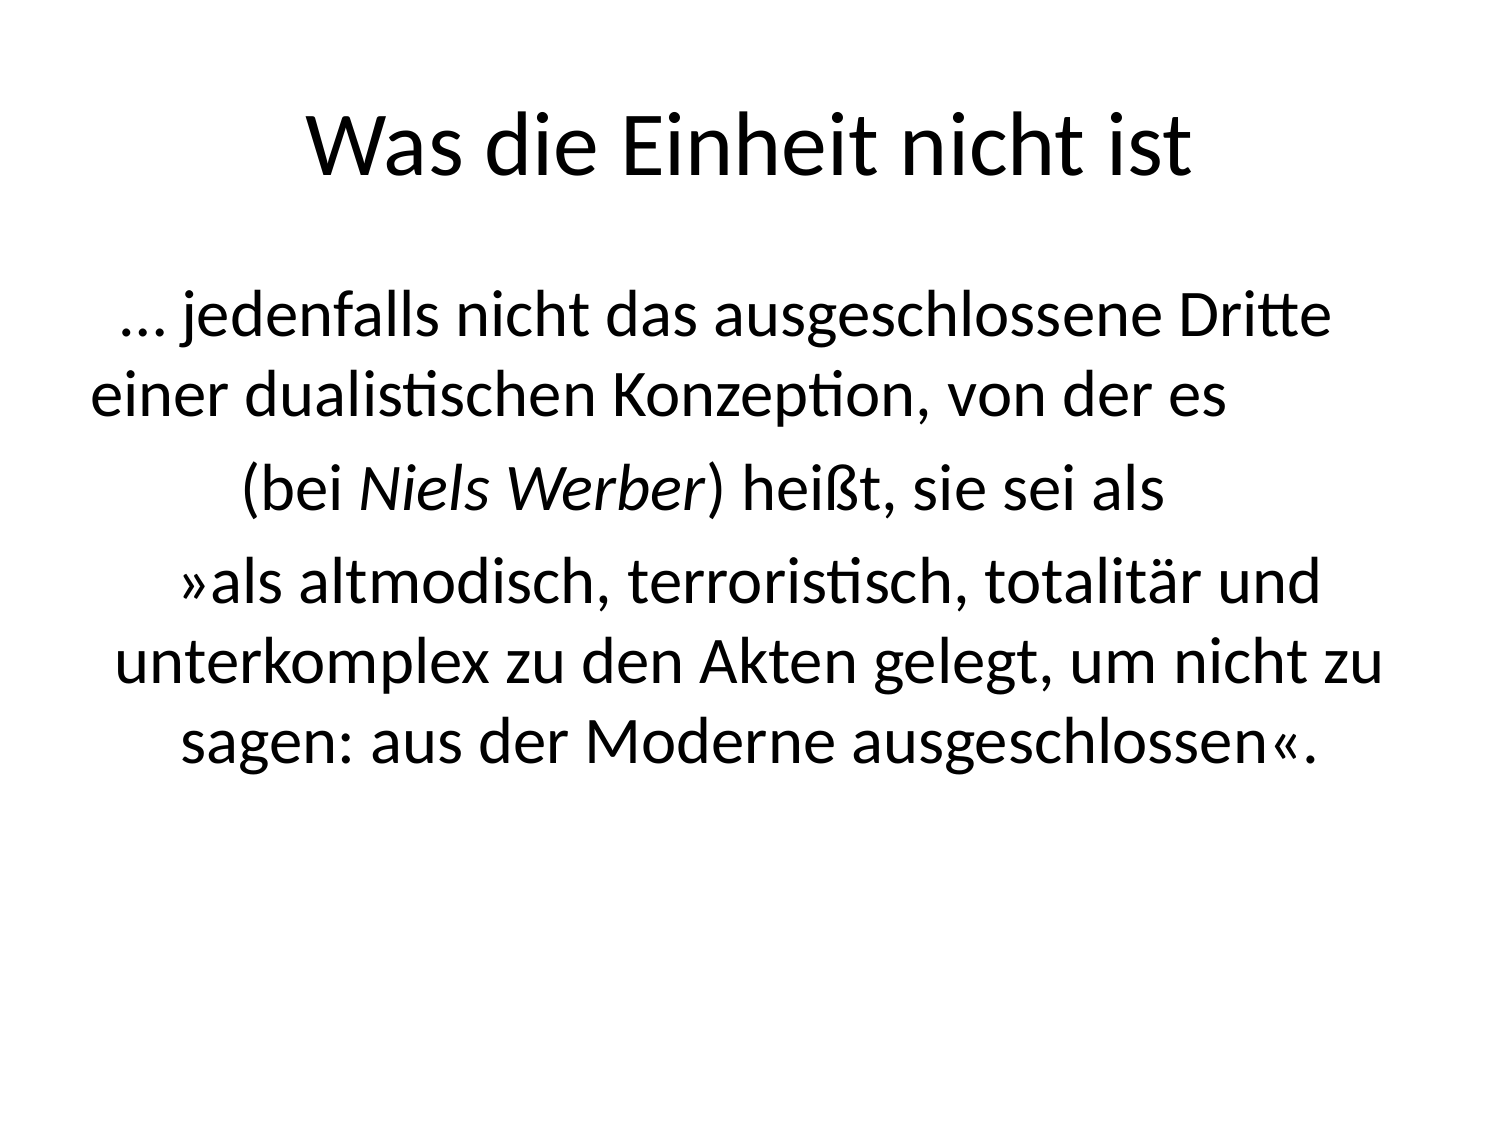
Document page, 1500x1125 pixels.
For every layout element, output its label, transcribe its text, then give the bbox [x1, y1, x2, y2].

list … jedenfalls nicht das ausgeschlossene Dritte einer dualistischen Konzeption, von der es (bei Niels Werber) heißt, sie sei als »als altmodisch, terroristisch, totalitär und unterkomplex zu den Akten gelegt, um nicht zu sagen: aus der Moderne ausgeschlossen«. [75, 262, 1425, 1005]
title Was die Einheit nicht ist [75, 45, 1425, 233]
